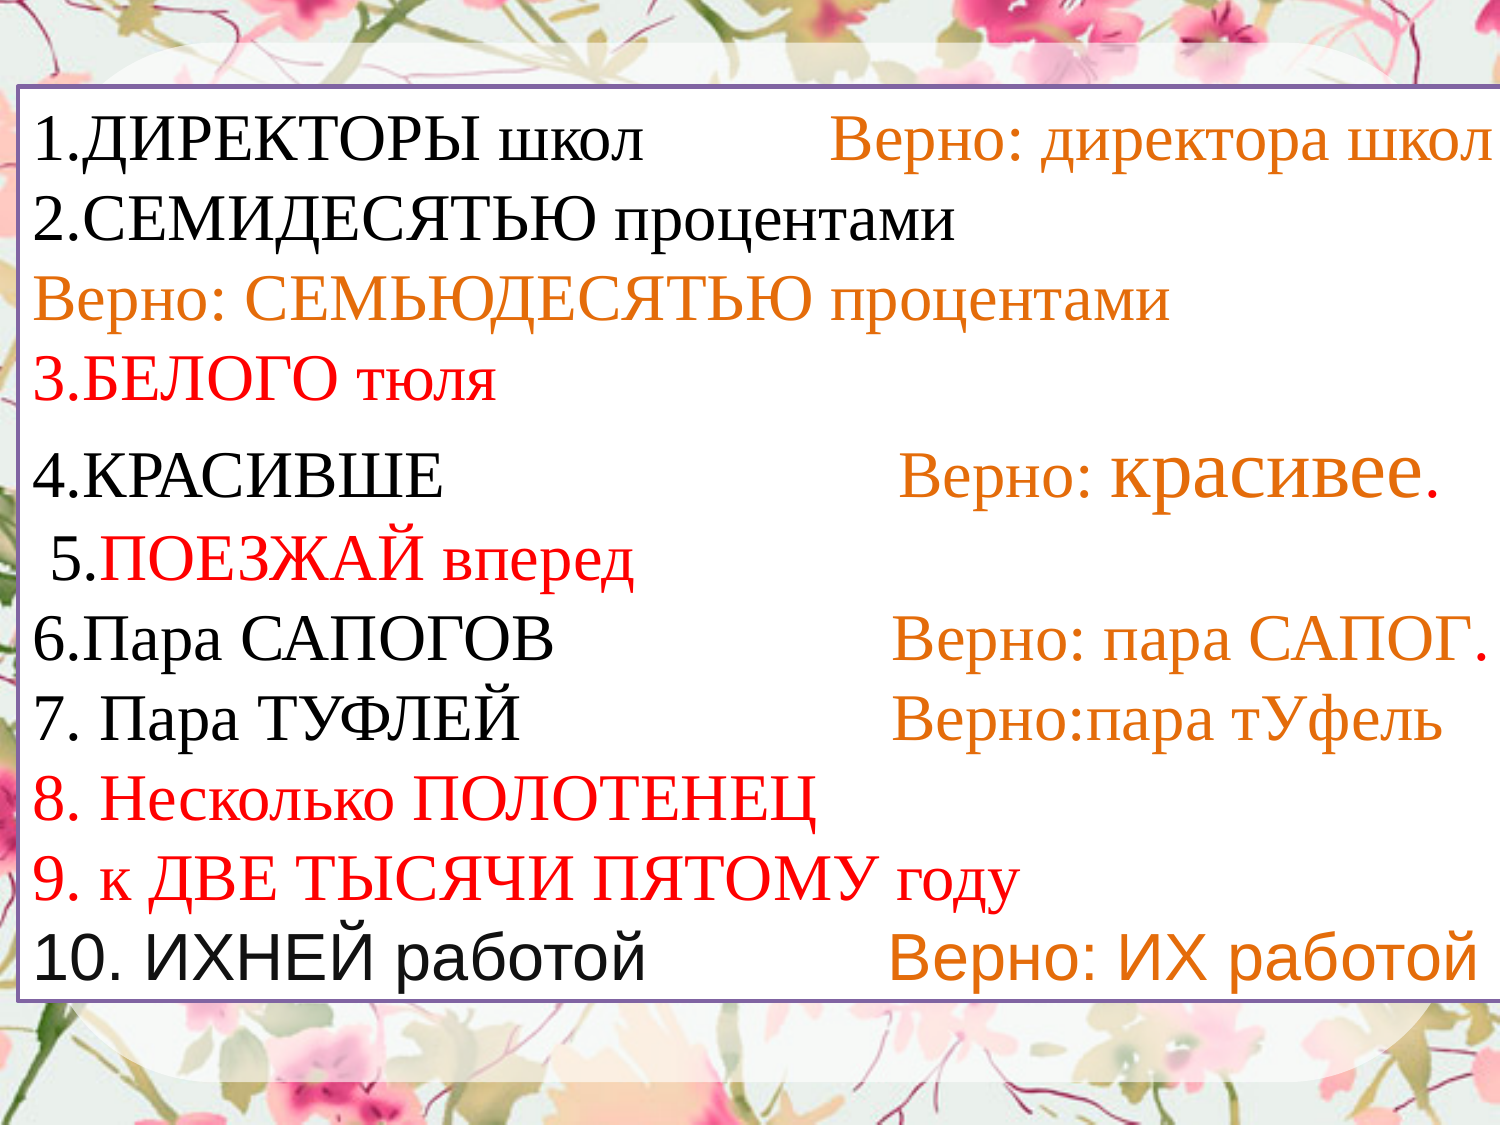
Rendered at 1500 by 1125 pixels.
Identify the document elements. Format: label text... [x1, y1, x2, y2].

picture [0, 0, 1500, 1125]
text_box 1.ДИРЕКТОРЫ школ Верно: директора школ 2.СЕМИДЕСЯТЬЮ процентами Верно: СЕМЬЮДЕСЯТЬЮ процентами 3.БЕЛОГО тюля 4.КРАСИВШЕ Верно: красивее. 5.ПОЕЗЖАЙ вперед 6.Пара САПОГОВ Верно: пара САПОГ. 7. Пара ТУФЛЕЙ Верно:пара тУфель 8. Несколько ПОЛОТЕНЕЦ 9. к ДВЕ ТЫСЯЧИ ПЯТОМУ году 10. ИХНЕЙ ра­бо­той Верно: ИХ работой [16, 84, 1500, 1003]
